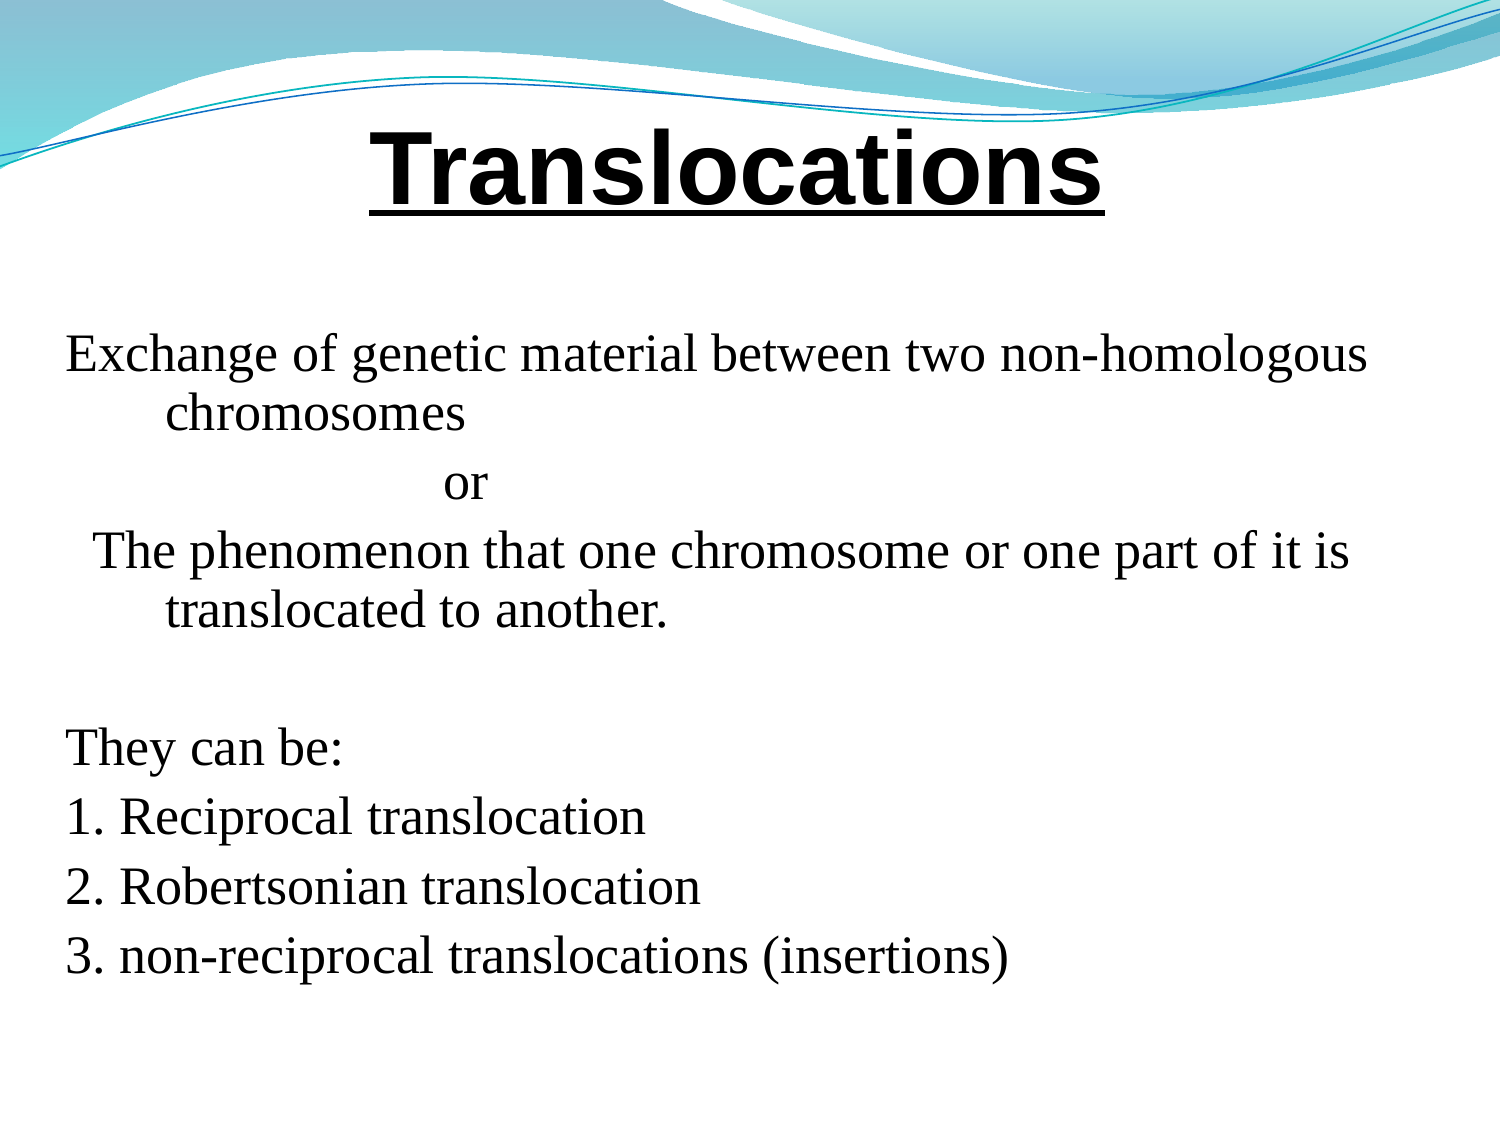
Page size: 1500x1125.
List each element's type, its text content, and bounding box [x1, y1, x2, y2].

title Translocations [62, 37, 1413, 226]
list Exchange of genetic material between two non-homologous chromosomes or The phenomenon that one chromosome or one part of it is translocated to another. They can be: 1. Reciprocal translocation 2. Robertsonian translocation 3. non-reciprocal translocations (insertions) [49, 317, 1426, 1088]
